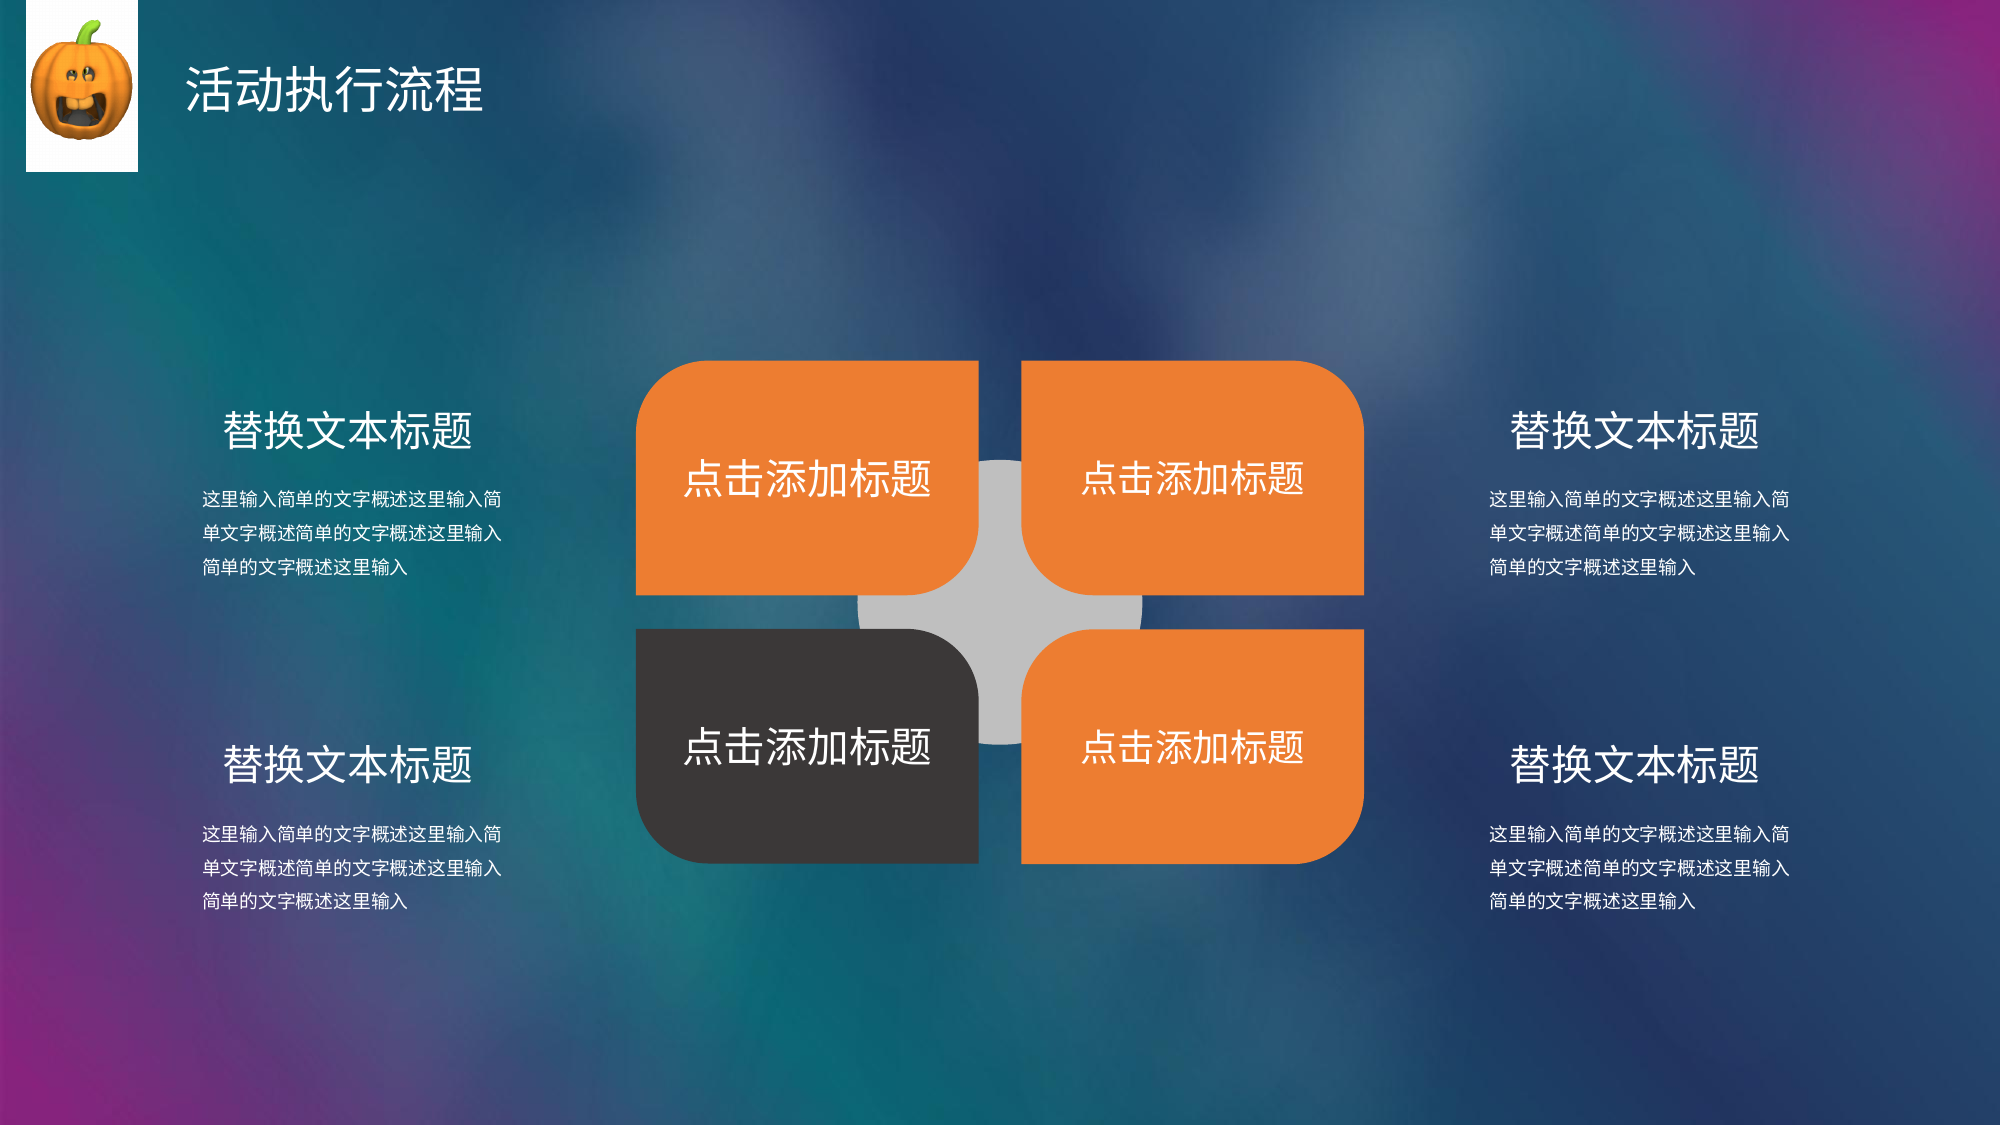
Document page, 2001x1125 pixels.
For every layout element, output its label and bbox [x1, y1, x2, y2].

picture [0, 0, 2000, 1125]
text_box [26, 0, 501, 172]
text_box [187, 731, 535, 922]
text_box [635, 360, 1365, 865]
text_box [187, 397, 535, 587]
text_box [1474, 397, 1822, 587]
text_box [1474, 731, 1822, 922]
